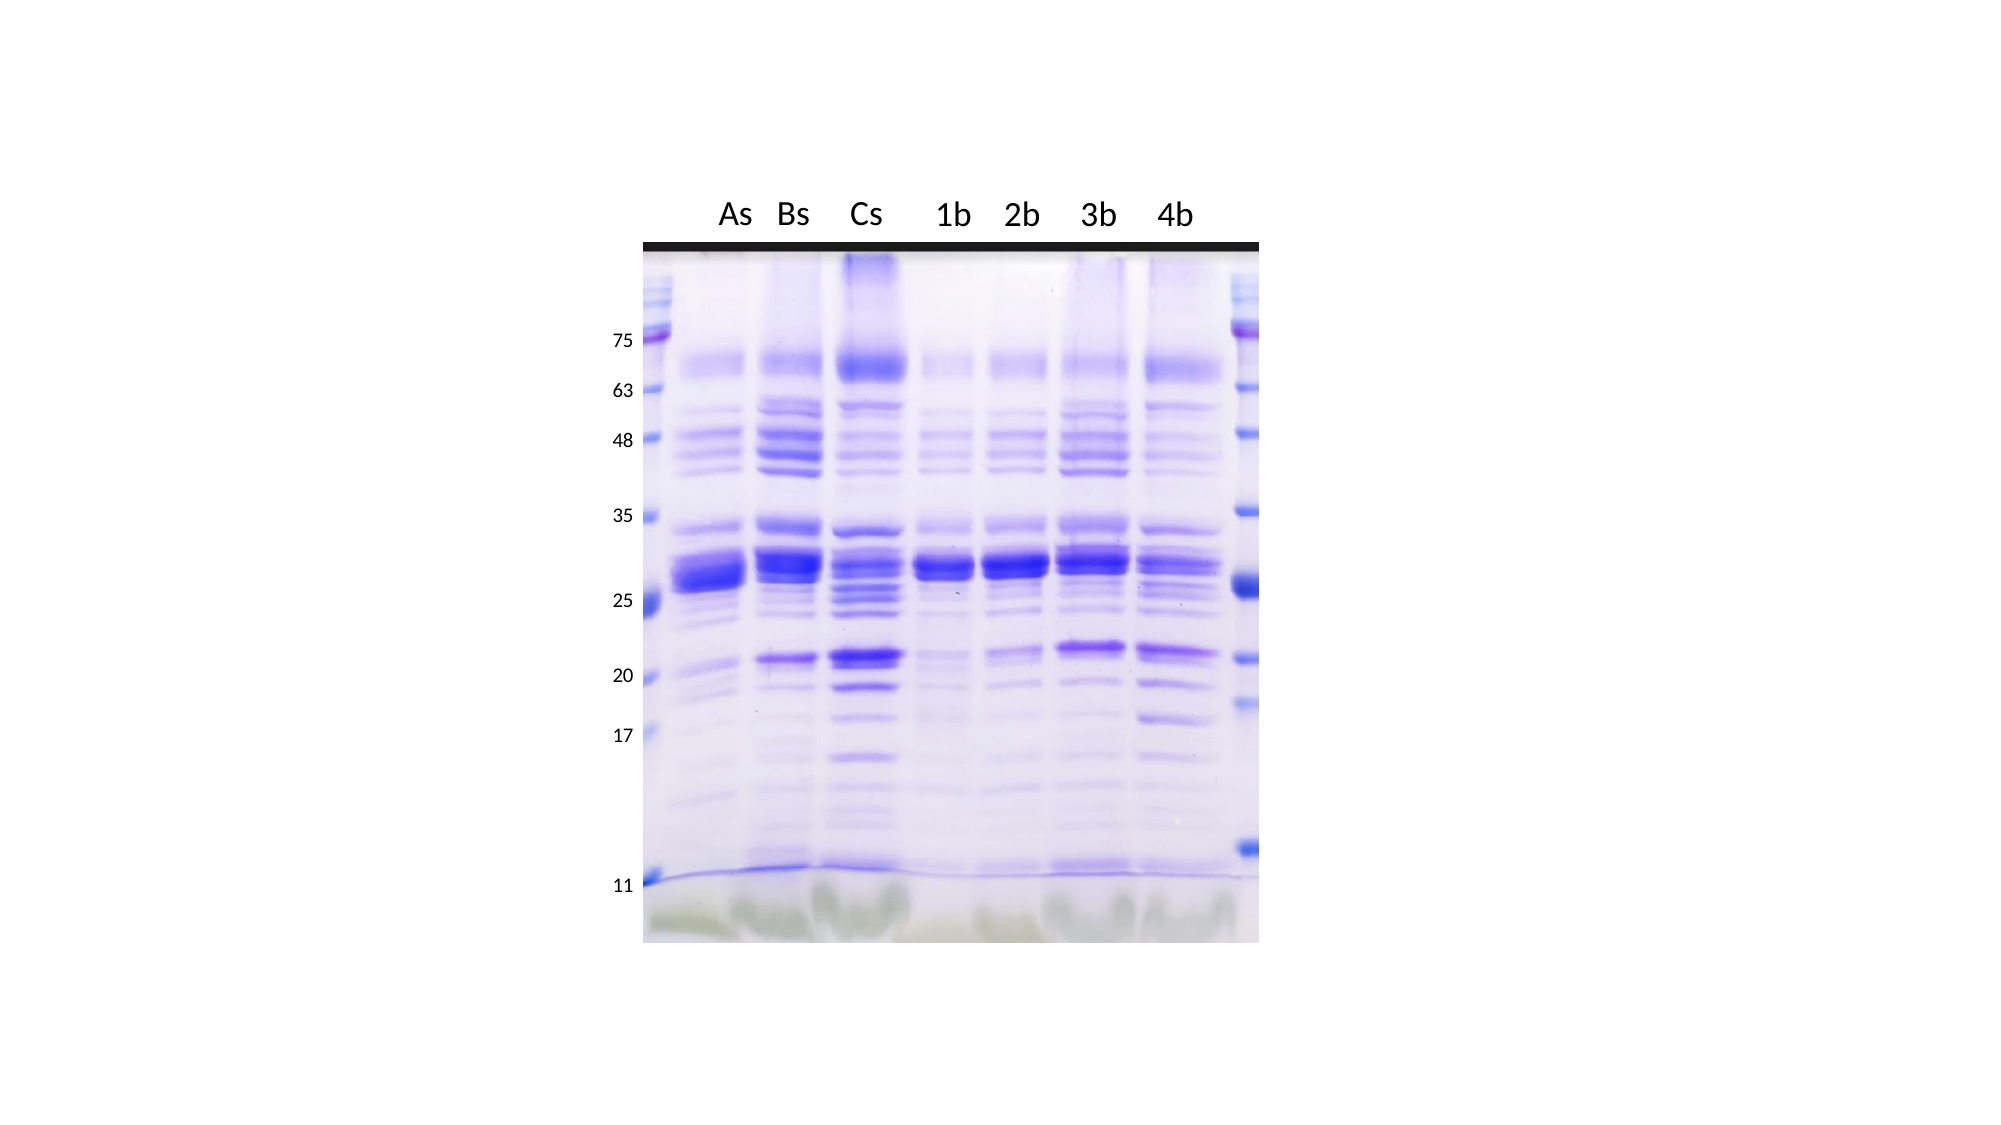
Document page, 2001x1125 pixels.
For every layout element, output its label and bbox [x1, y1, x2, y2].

text_box [597, 182, 1259, 943]
